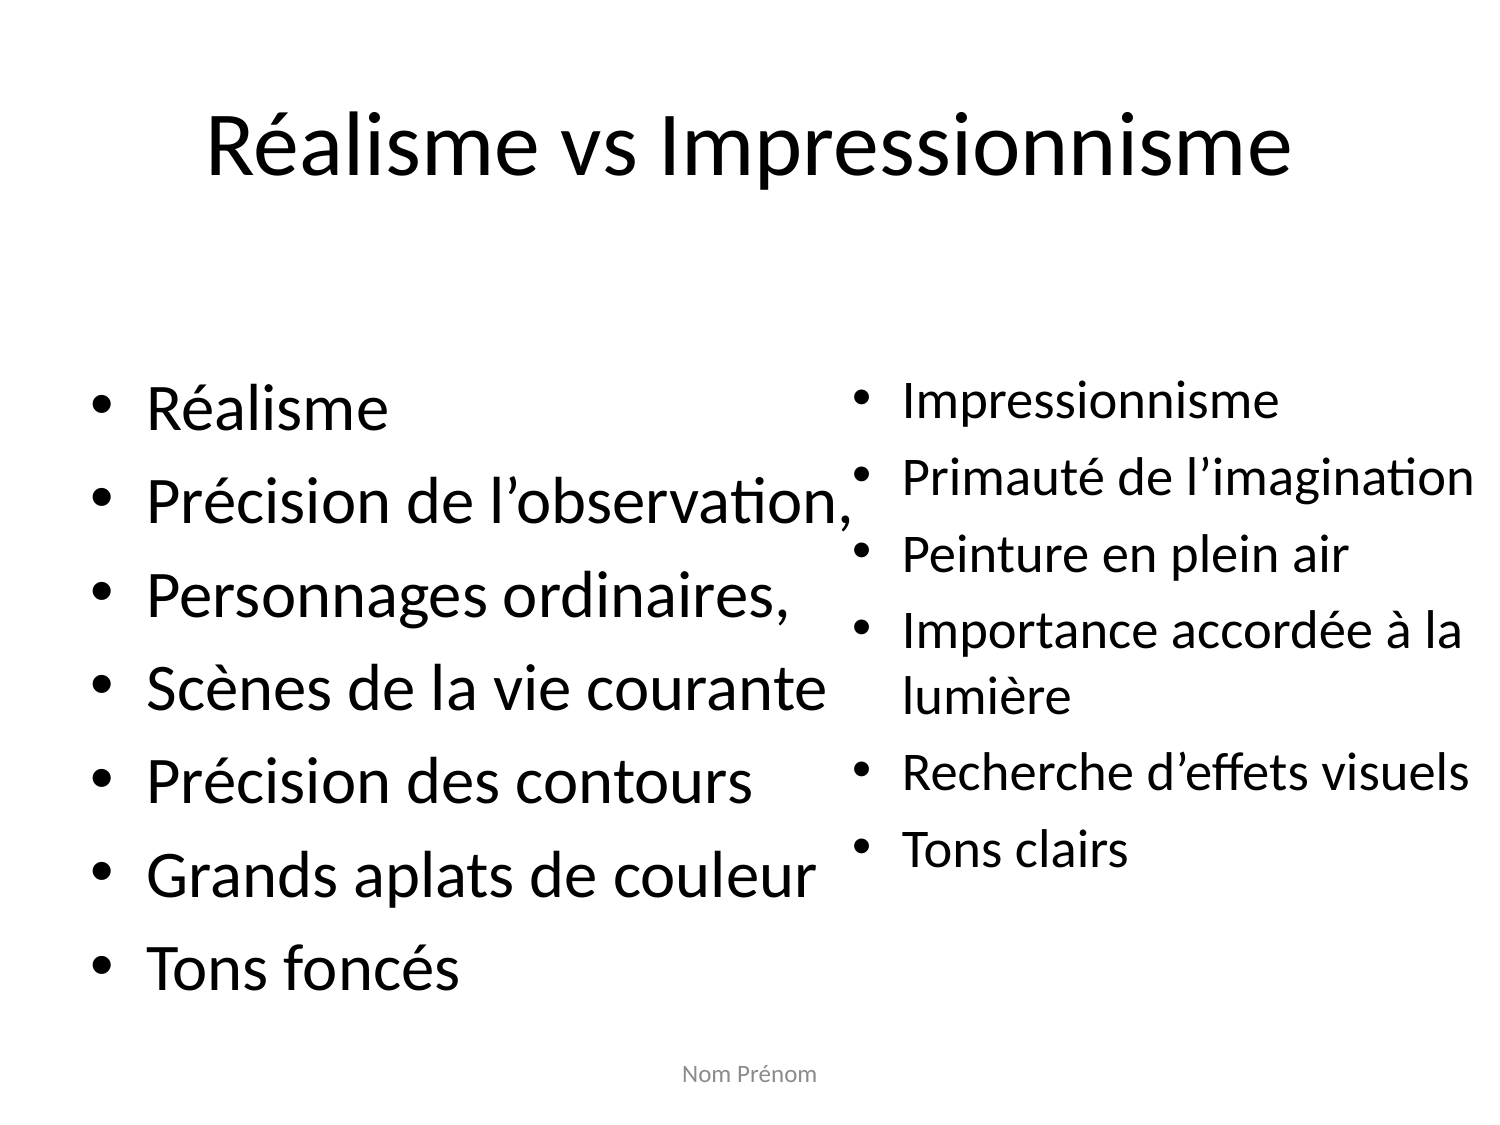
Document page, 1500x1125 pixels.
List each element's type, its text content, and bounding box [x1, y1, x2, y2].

title Réalisme vs Impressionnisme [75, 45, 1425, 233]
footer Nom Prénom [512, 1042, 988, 1103]
list Réalisme Précision de l’observation, Personnages ordinaires, Scènes de la vie courante Précision des contours Grands aplats de couleur Tons foncés [75, 262, 1425, 1071]
list Impressionnisme Primauté de l’imagination Peinture en plein air Importance accordée à la lumière Recherche d’effets visuels Tons clairs [836, 356, 1500, 1005]
